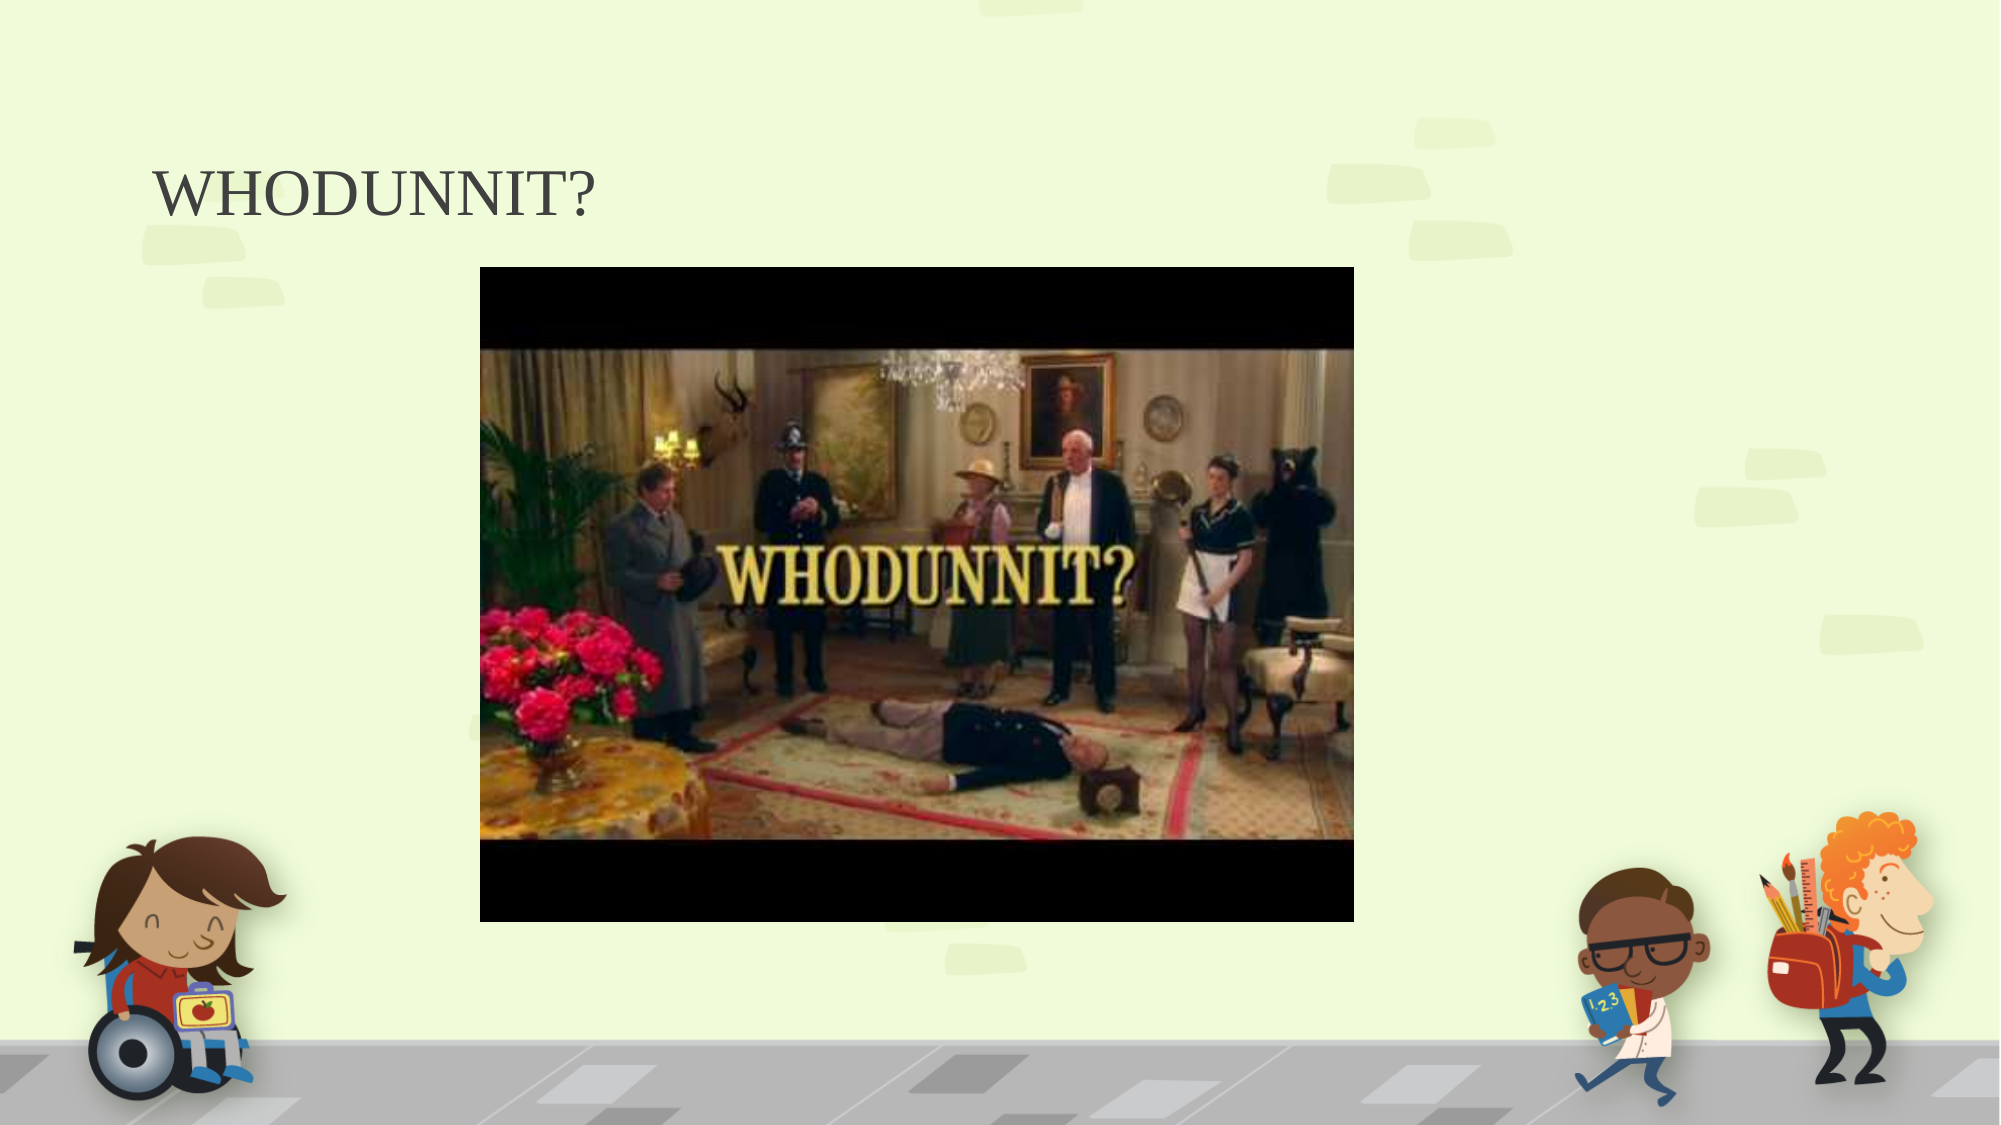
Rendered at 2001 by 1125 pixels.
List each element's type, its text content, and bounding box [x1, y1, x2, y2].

picture [0, 0, 2000, 1125]
title WHODUNNIT? [137, 59, 1750, 238]
